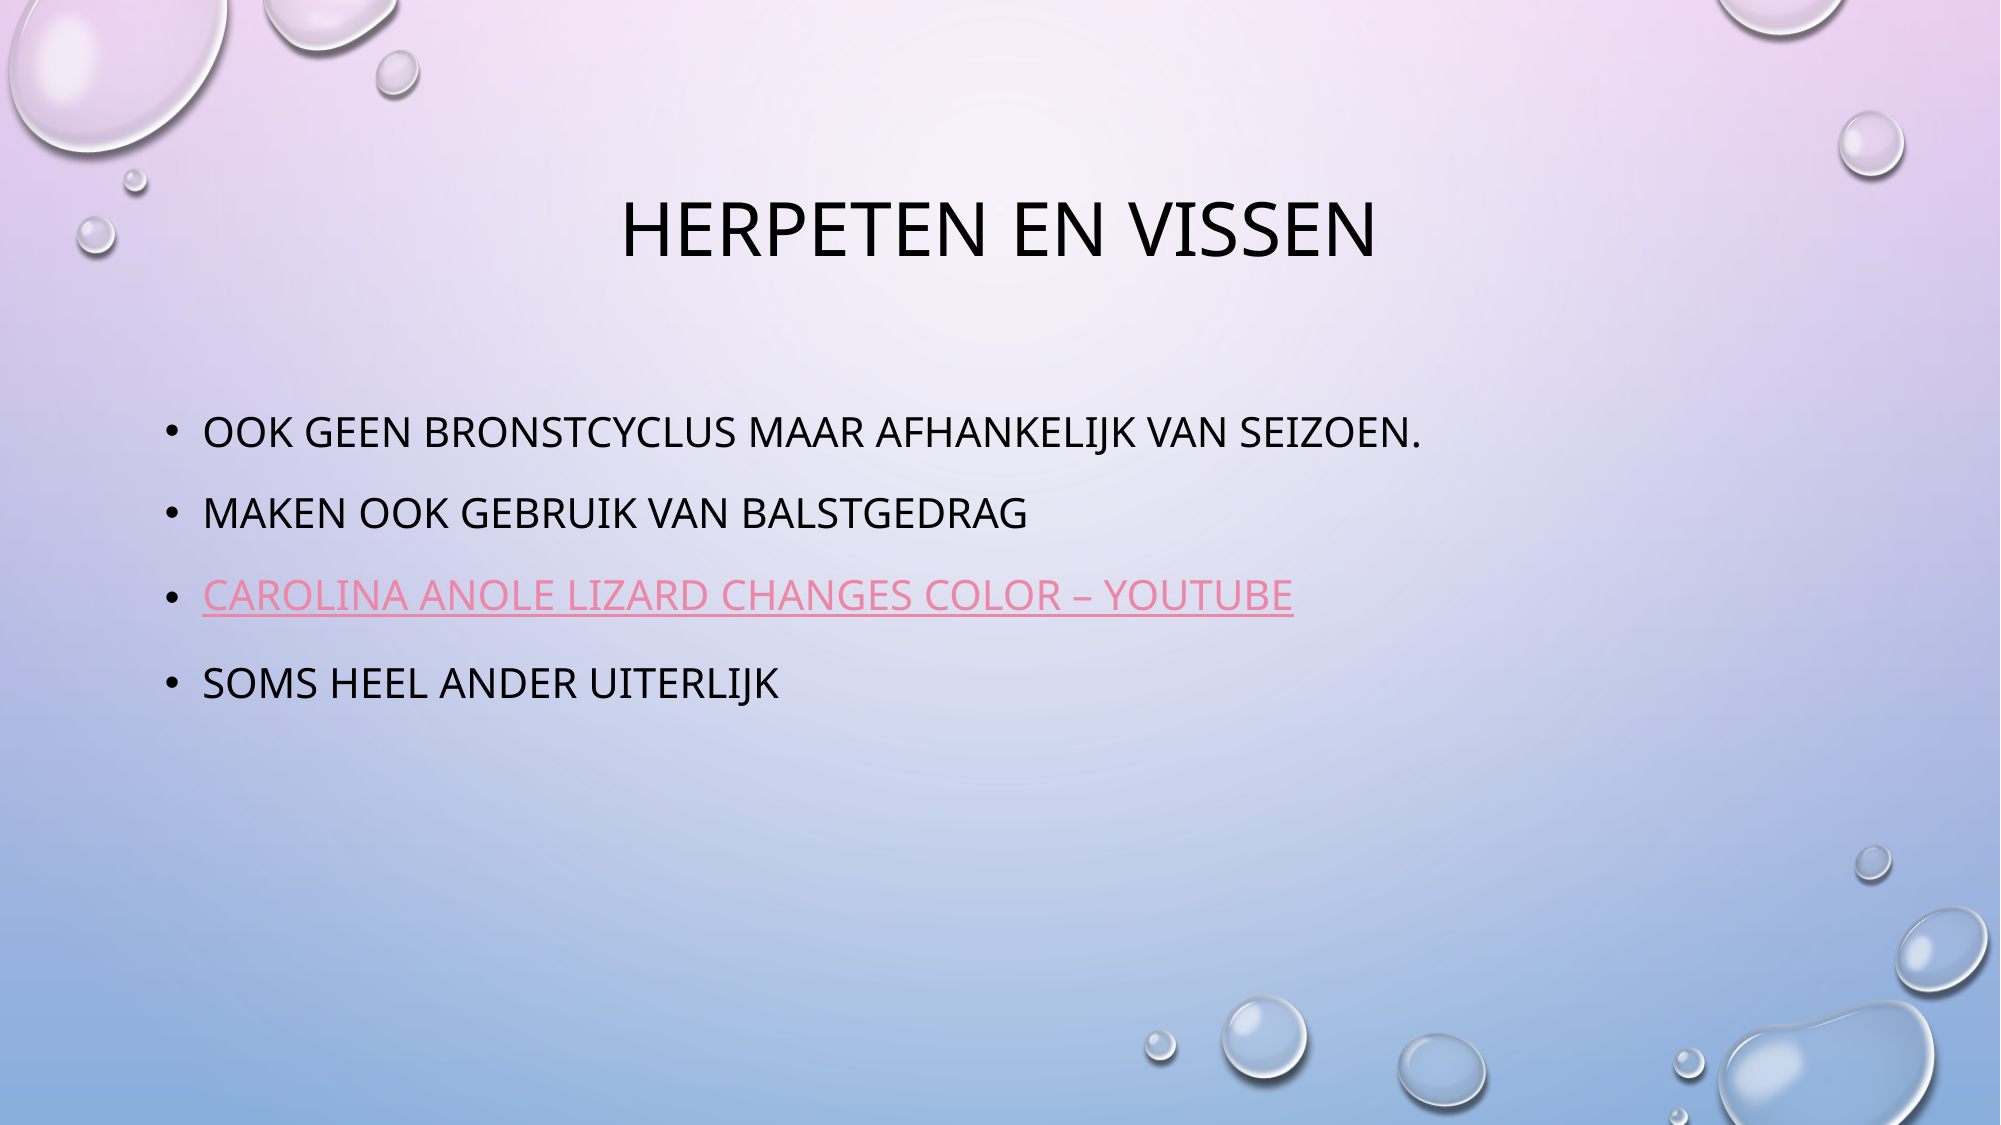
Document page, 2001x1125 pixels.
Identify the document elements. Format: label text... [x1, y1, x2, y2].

list Ook geen bronstcyclus maar afhankelijk van seizoen. Maken ook gebruik van balstgedrag Carolina Anole Lizard Changes Color – YouTube Soms heel ander uiterlijk [149, 388, 1850, 950]
picture [0, 0, 2000, 1125]
title Herpeten en vissen [149, 101, 1851, 364]
